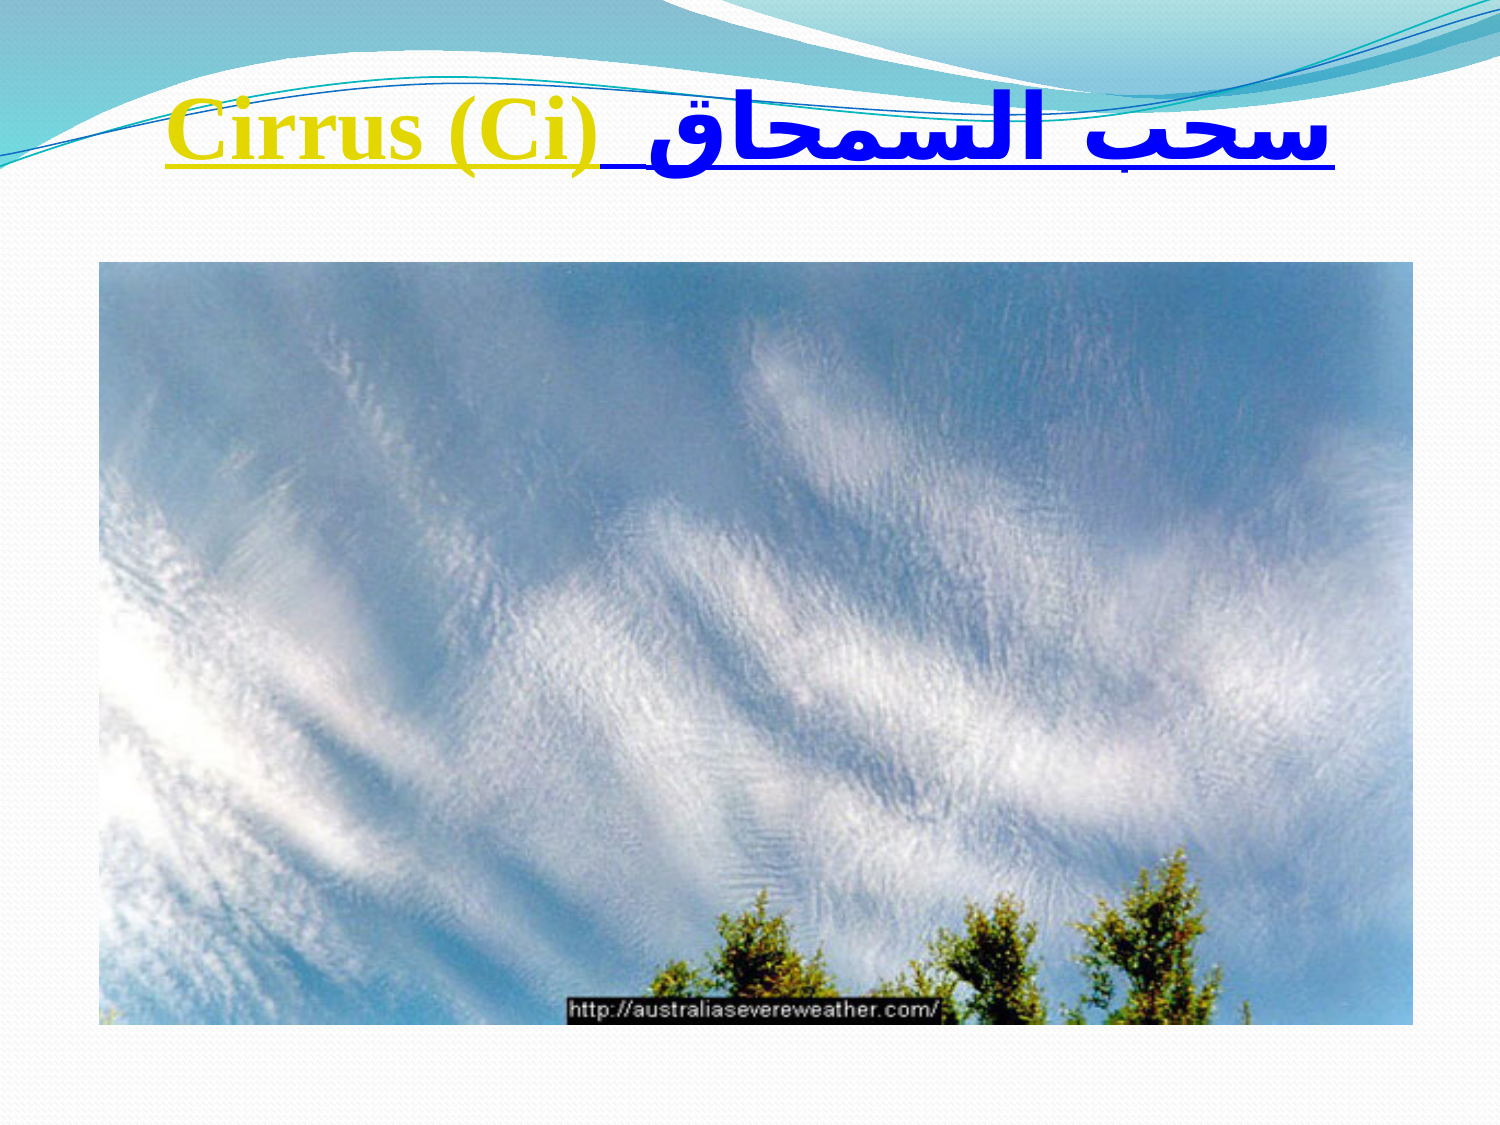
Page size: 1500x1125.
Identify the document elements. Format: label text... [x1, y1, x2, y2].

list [99, 262, 1413, 1026]
title Cirrus (Ci) سحب السمحاق [75, 75, 1425, 313]
